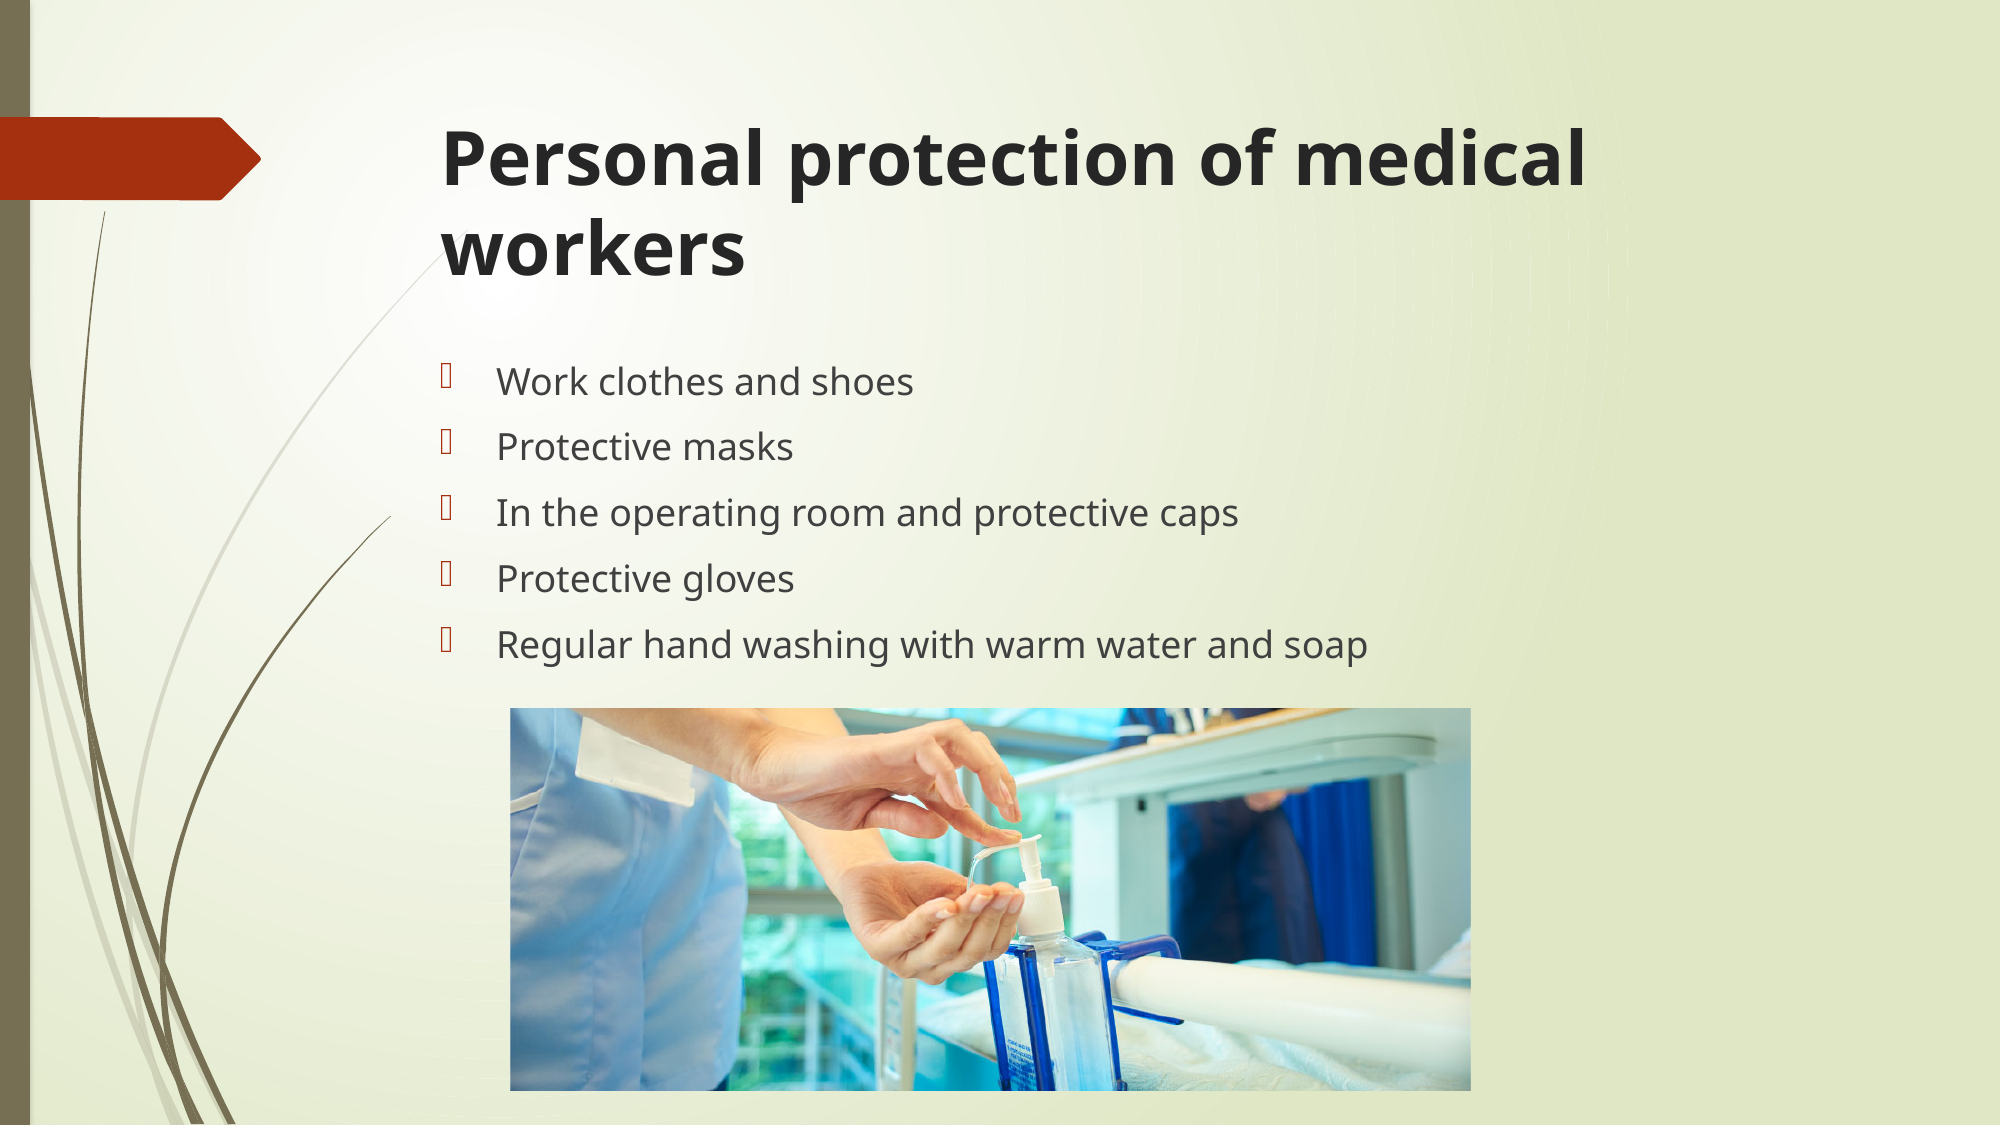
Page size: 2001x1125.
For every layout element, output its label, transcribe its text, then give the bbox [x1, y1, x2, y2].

list Work clothes and shoes Protective masks In the operating room and protective caps Protective gloves Regular hand washing with warm water and soap [424, 350, 1888, 970]
title Personal protection of medical workers [425, 102, 1888, 313]
picture [510, 708, 1472, 1092]
